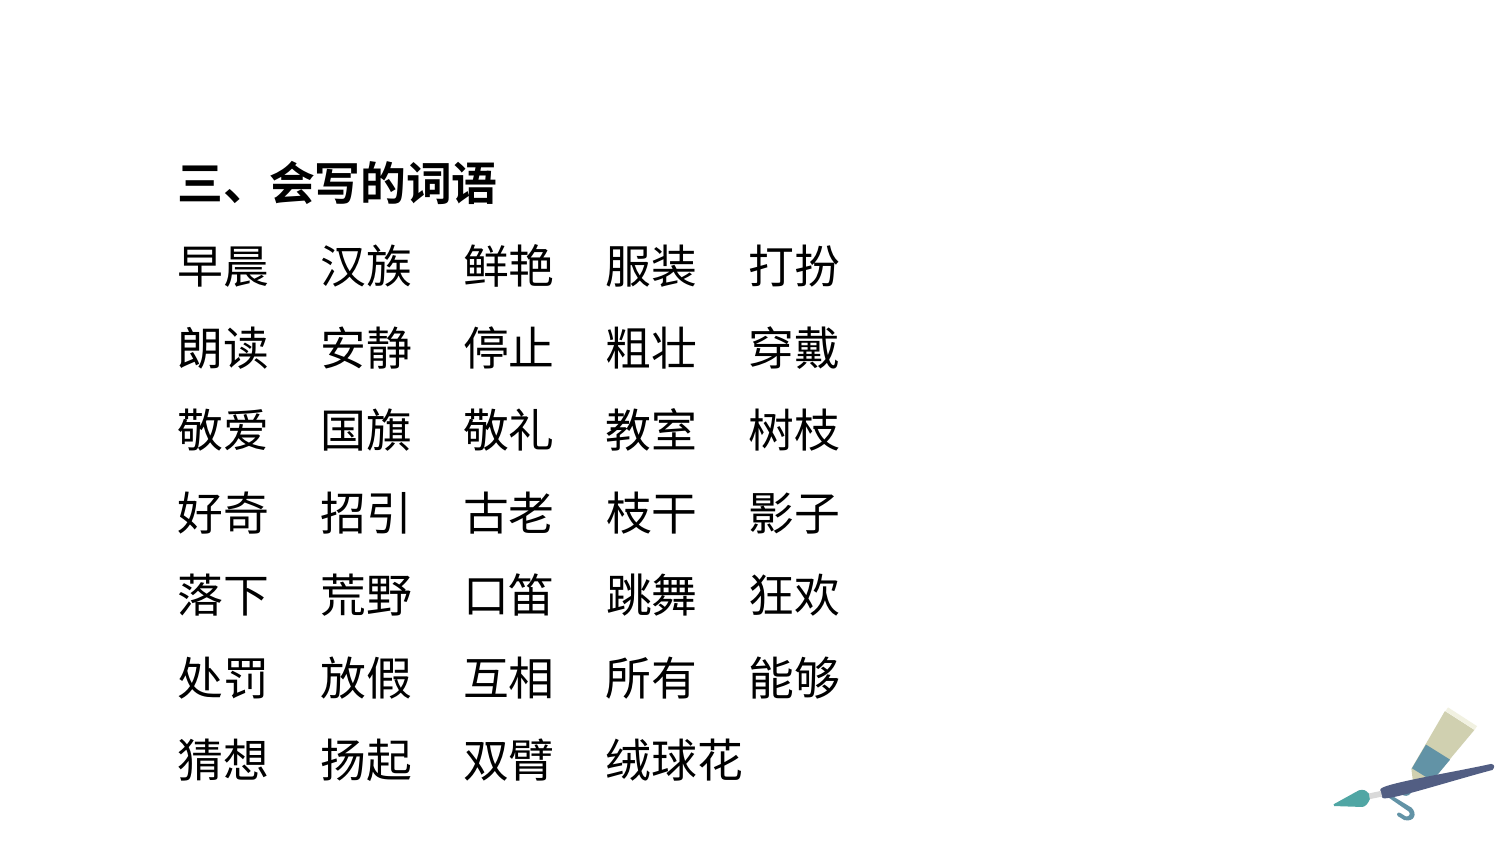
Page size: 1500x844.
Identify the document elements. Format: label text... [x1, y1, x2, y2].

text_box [1358, 708, 1481, 844]
text_box 三、会写的词语 早晨 汉族 鲜艳 服装 打扮 朗读 安静 停止 粗壮 穿戴 敬爱 国旗 敬礼 教室 树枝 好奇 招引 古老 枝干 影子 落下 荒野 口笛 跳舞 狂欢 处罚 放假 互相 所有 能够 猜想 扬起 双臂 绒球花 [162, 120, 1403, 795]
